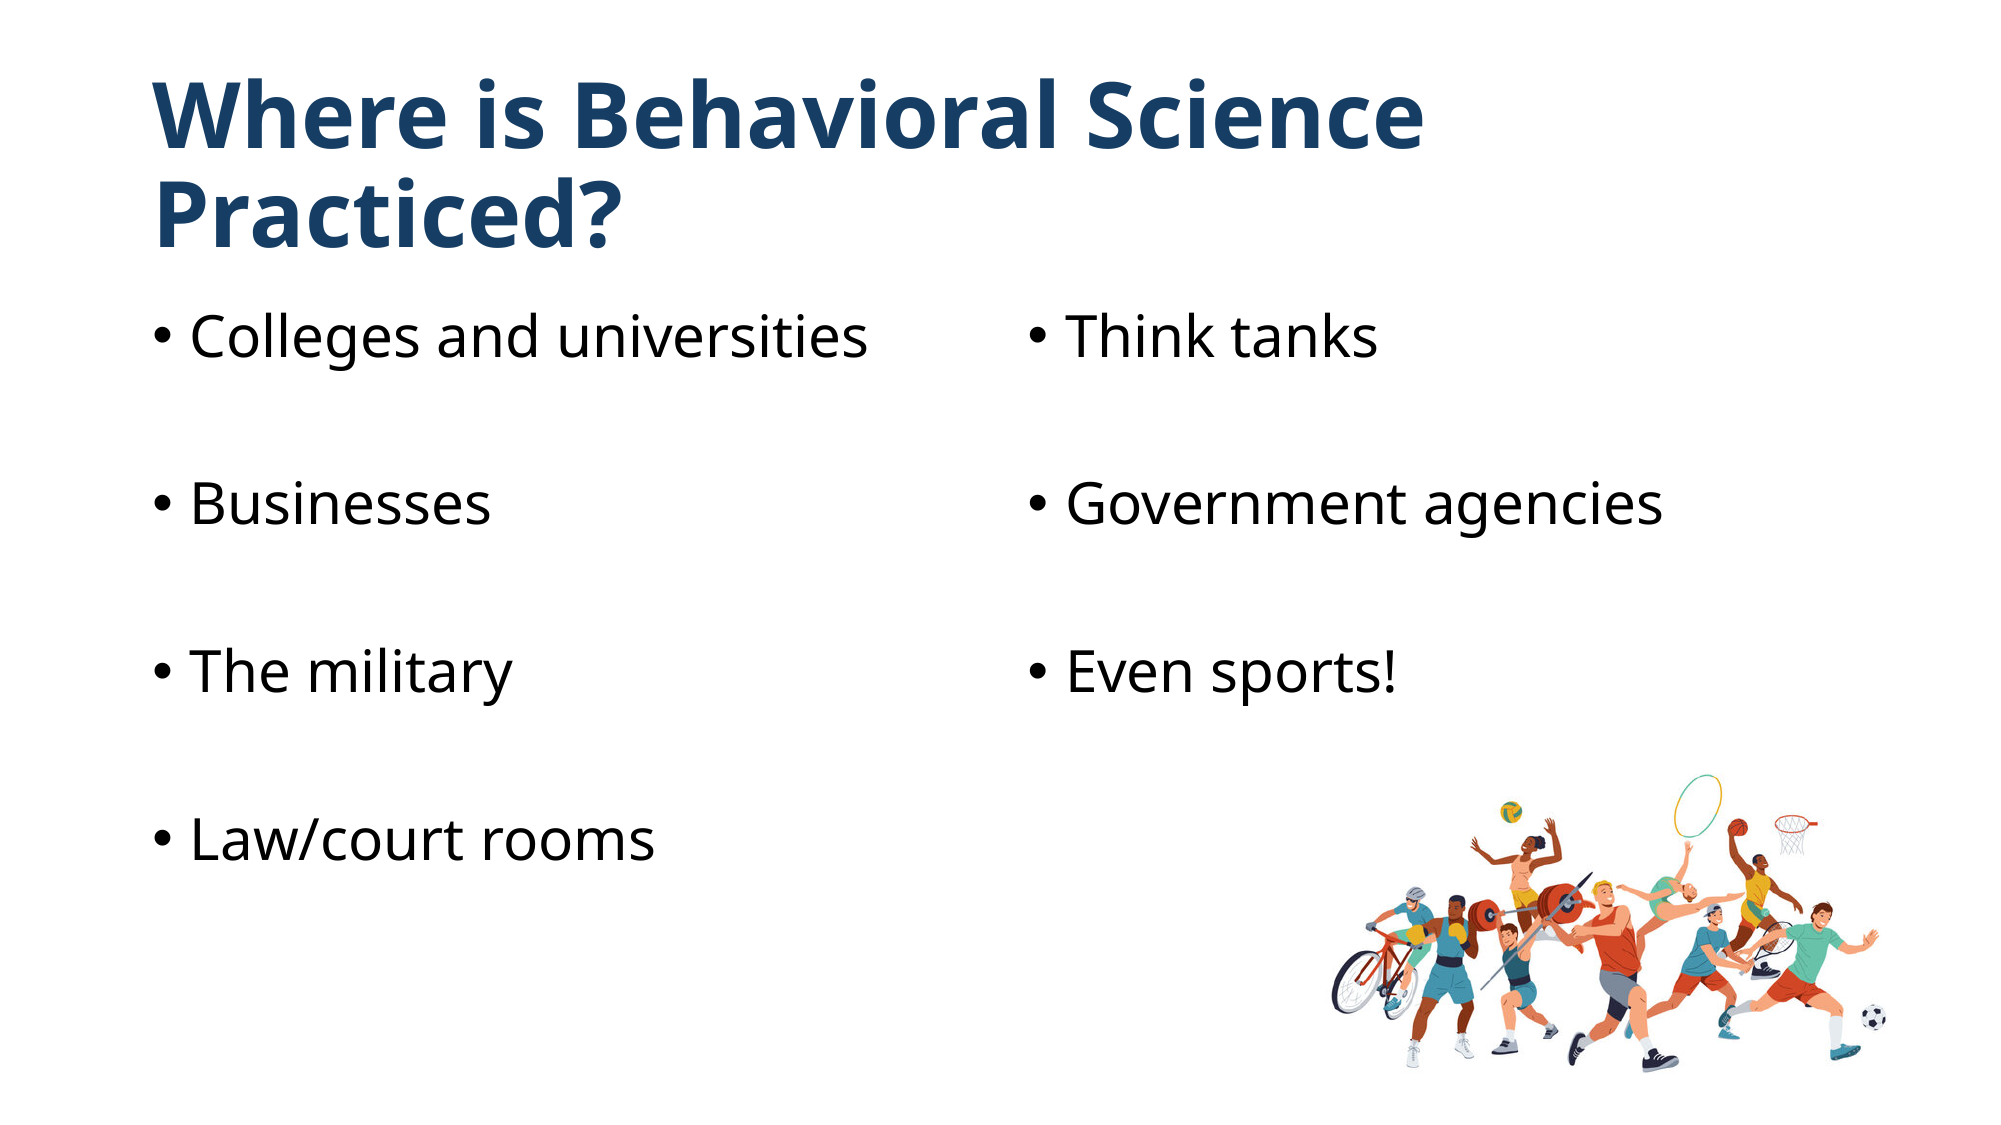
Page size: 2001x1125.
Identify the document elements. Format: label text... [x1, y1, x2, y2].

list Think tanks Government agencies Even sports! [1012, 299, 1863, 1014]
picture [1307, 749, 1910, 1097]
list Colleges and universities Businesses The military Law/court rooms [137, 299, 988, 1014]
title Where is Behavioral Science Practiced? [137, 59, 1863, 278]
